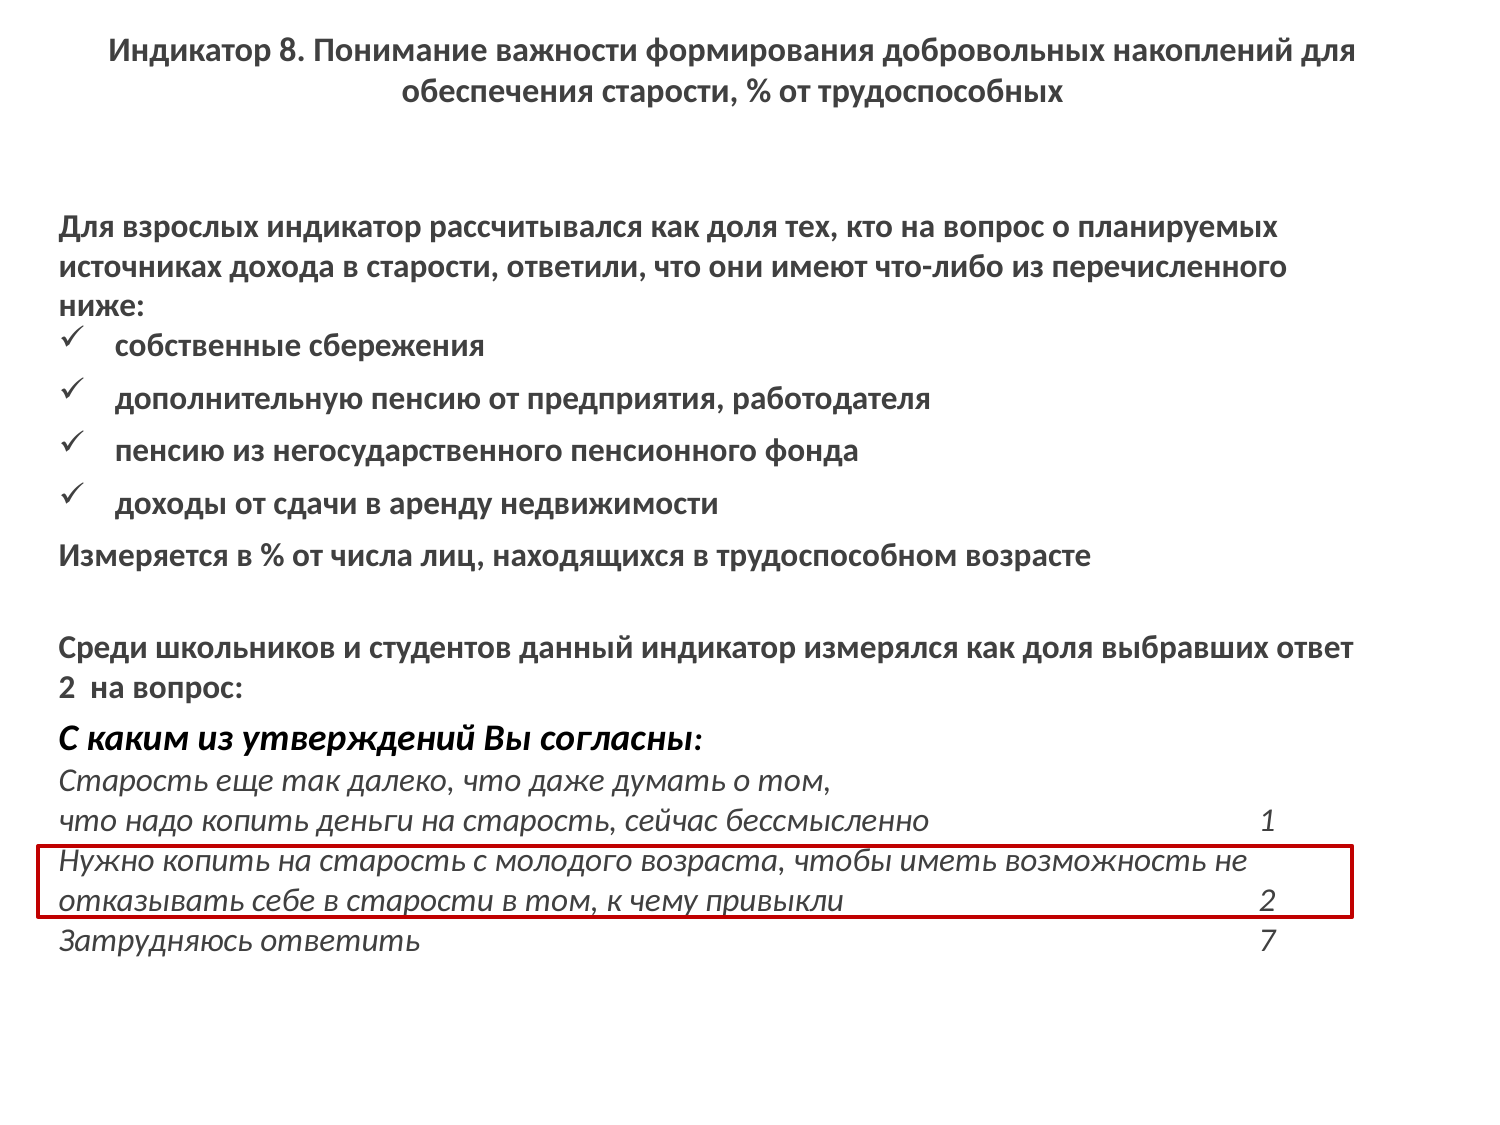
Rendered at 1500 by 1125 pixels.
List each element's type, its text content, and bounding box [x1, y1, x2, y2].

text_box [36, 844, 1354, 919]
title Индикатор 8. Понимание важности формирования добровольных накоплений для обеспечения старости, % от трудоспособных [42, 19, 1424, 160]
list Для взрослых индикатор рассчитывался как доля тех, кто на вопрос о планируемых источниках дохода в старости, ответили, что они имеют что-либо из перечисленного ниже: собственные сбережения дополнительную пенсию от предприятия, работодателя пенсию из негосударственного пенсионного фонда доходы от сдачи в аренду недвижимости Измеряется в % от числа лиц, находящихся в трудоспособном возрасте Среди школьников и студентов данный индикатор измерялся как доля выбравших ответ 2 на вопрос: С каким из утверждений Вы согласны: Старость еще так далеко, что даже думать о том, что надо копить деньги на старость, сейчас бессмысленно 1 Нужно копить на старость с молодого возраста, чтобы иметь возможность не отказывать себе в старости в том, к чему привыкли 2 Затрудняюсь ответить 7 [43, 196, 1394, 939]
